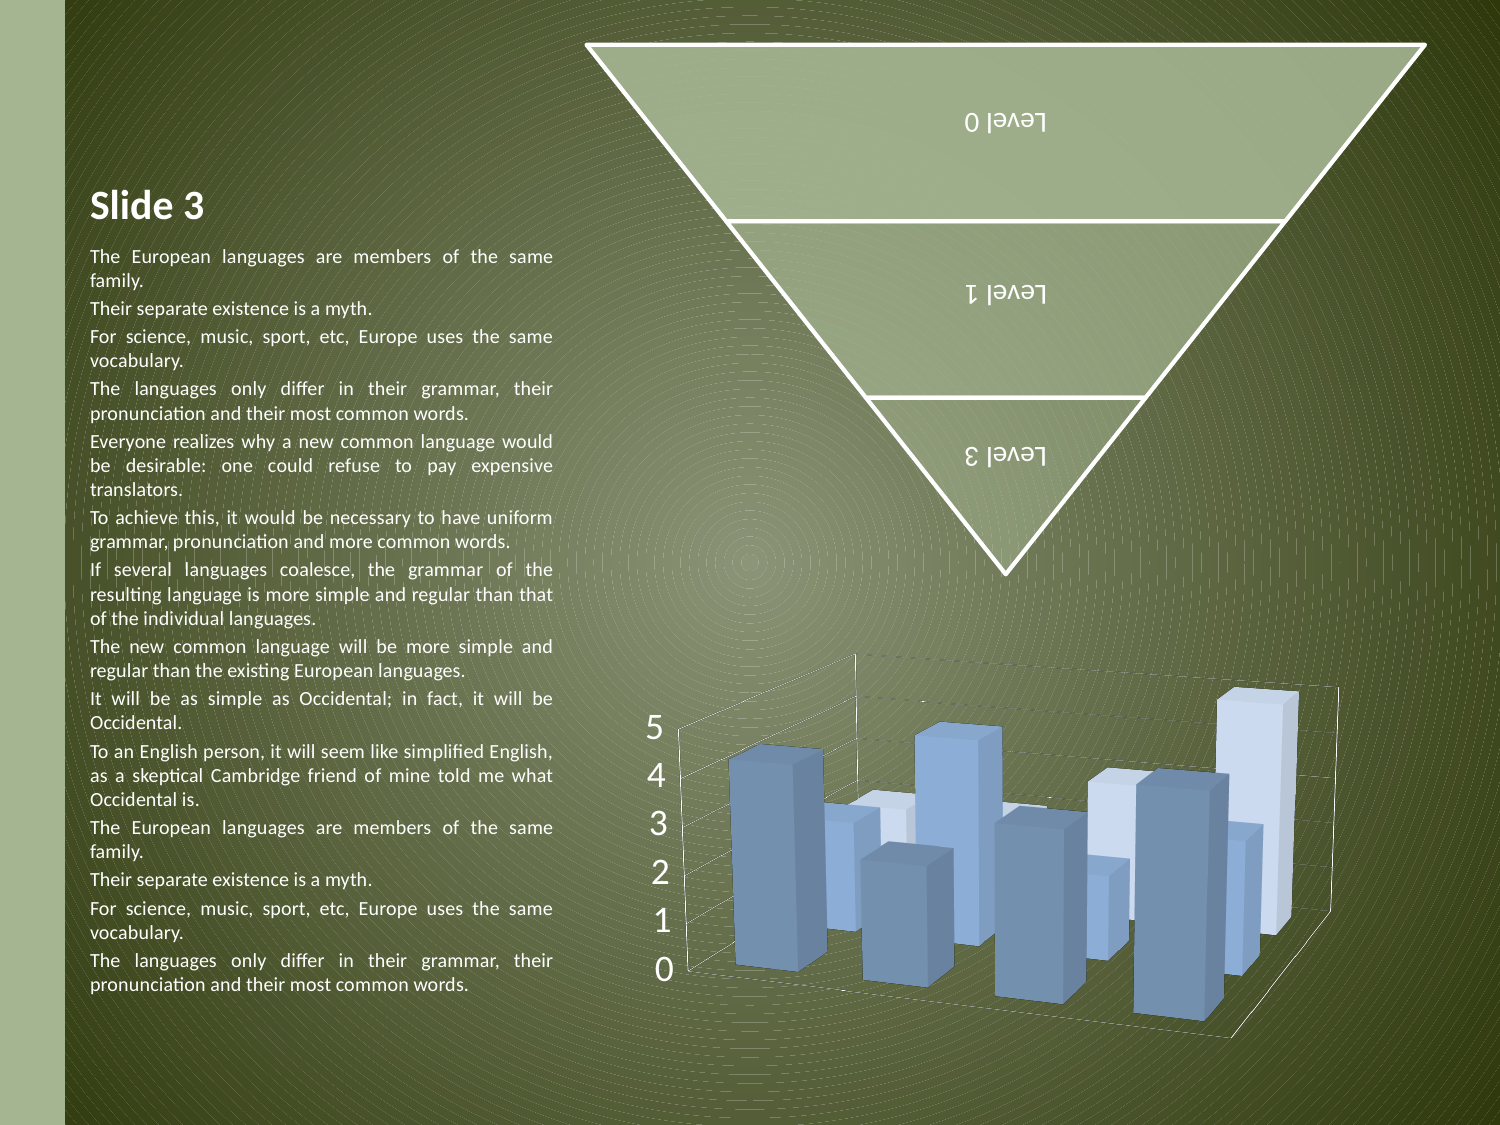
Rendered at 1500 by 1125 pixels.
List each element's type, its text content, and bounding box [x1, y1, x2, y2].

chart [584, 644, 1400, 1048]
title Slide 3 [75, 44, 569, 235]
list The European languages are members of the same family. Their separate existence is a myth. For science, music, sport, etc, Europe uses the same vocabulary. The languages only differ in their grammar, their pronunciation and their most common words. Everyone realizes why a new common language would be desirable: one could refuse to pay expensive translators. To achieve this, it would be necessary to have uniform grammar, pronunciation and more common words. If several languages coalesce, the grammar of the resulting language is more simple and regular than that of the individual languages. The new common language will be more simple and regular than the existing European languages. It will be as simple as Occidental; in fact, it will be Occidental. To an English person, it will seem like simplified English, as a skeptical Cambridge friend of mine told me what Occidental is. The European languages are members of the same family. Their separate existence is a myth. For science, music, sport, etc, Europe uses the same vocabulary. The languages only differ in their grammar, their pronunciation and their most common words. [75, 235, 569, 1005]
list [586, 44, 1426, 575]
